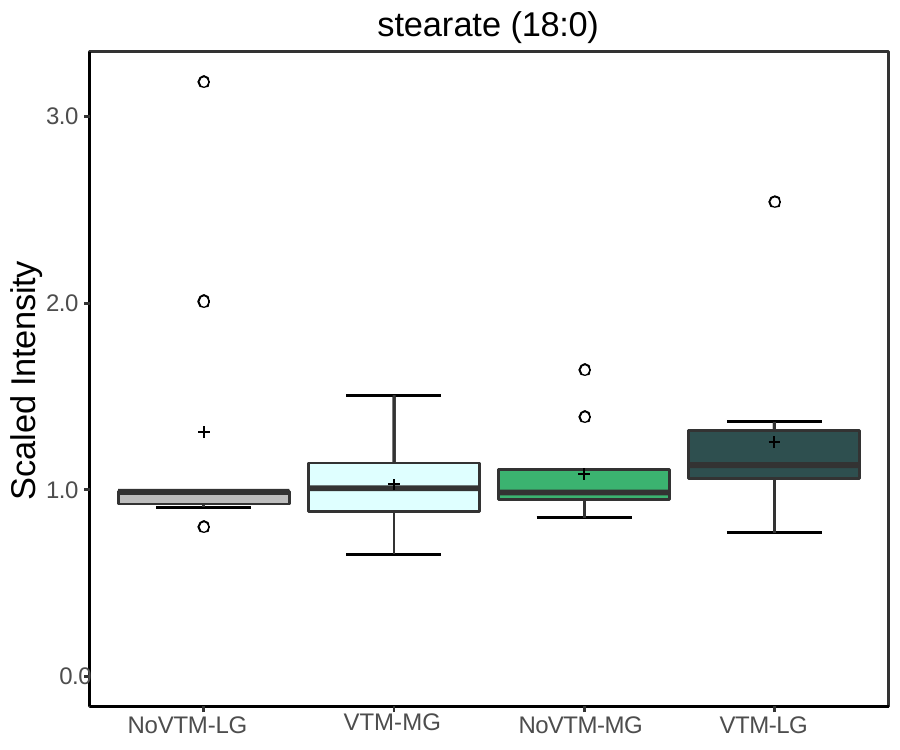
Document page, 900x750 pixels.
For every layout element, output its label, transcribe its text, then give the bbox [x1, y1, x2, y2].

text_box Scaled Intensity [1, 256, 45, 503]
text_box NoVTM-MG [516, 721, 644, 738]
text_box 3.0 [44, 98, 78, 130]
text_box stearate (18:0) [375, 0, 603, 44]
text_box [83, 50, 891, 713]
text_box 2.0 [45, 285, 78, 317]
slide_number NoVTM-LG [125, 721, 257, 750]
text_box 1.0 [45, 472, 78, 503]
text_box VTM-MG [341, 721, 443, 736]
text_box VTM-LG [717, 721, 813, 738]
footer 0.0 [57, 661, 95, 750]
